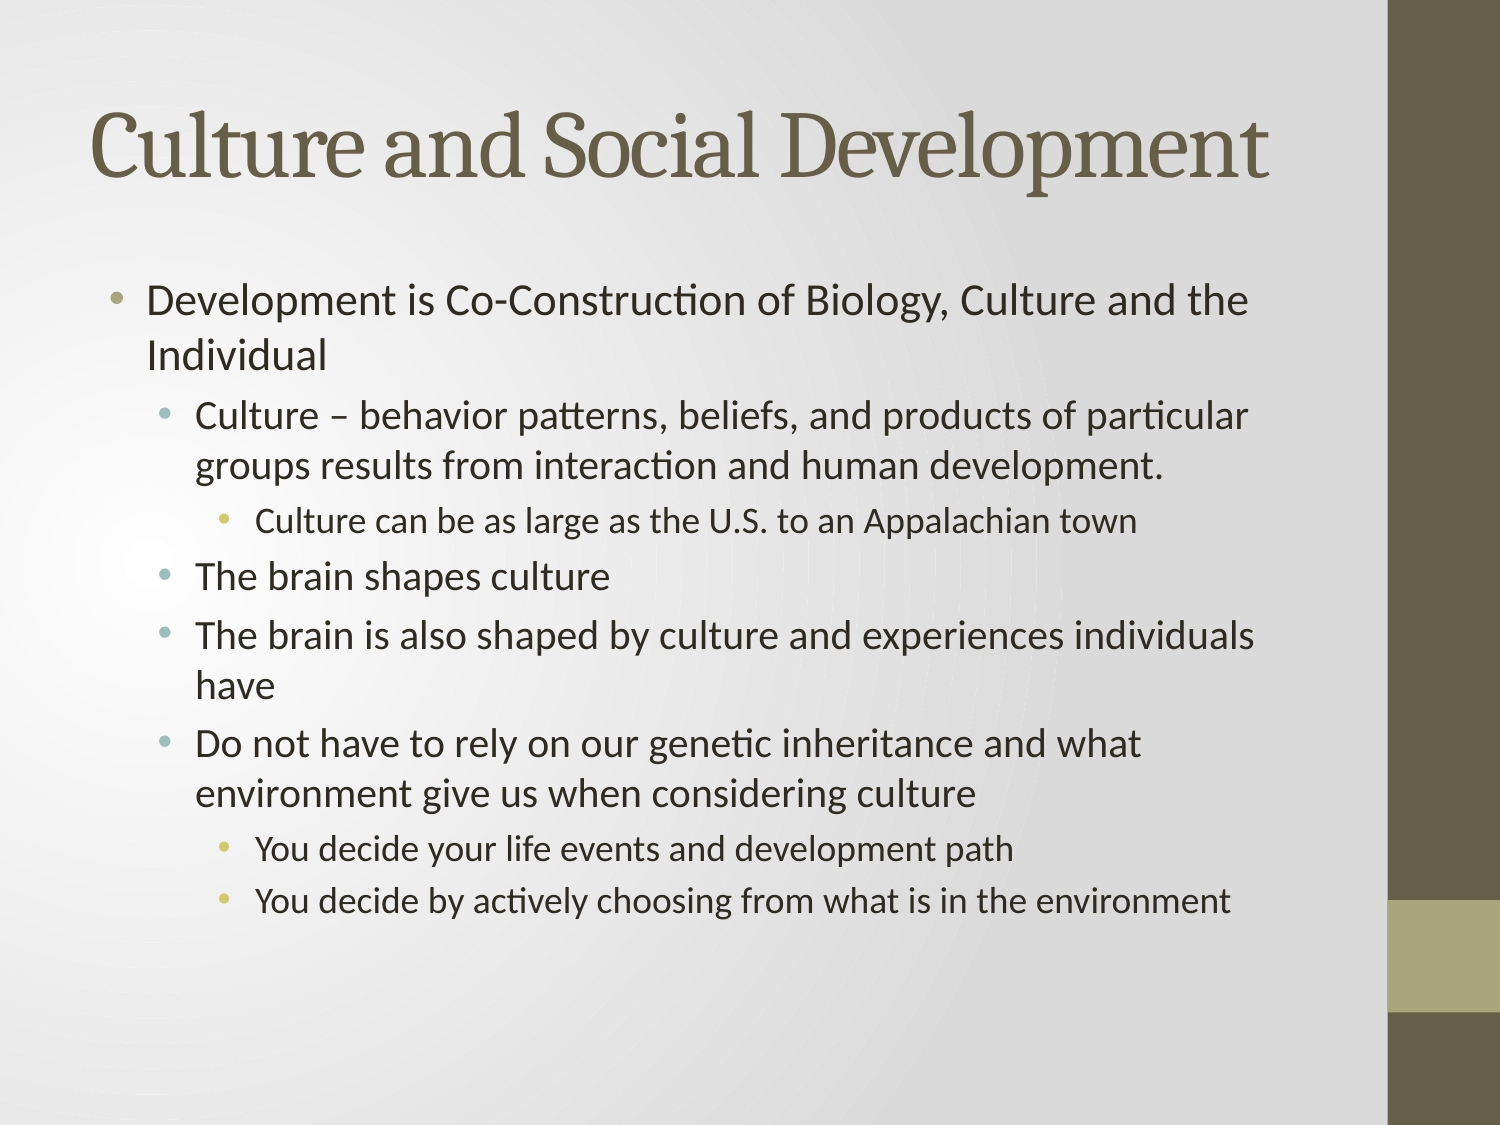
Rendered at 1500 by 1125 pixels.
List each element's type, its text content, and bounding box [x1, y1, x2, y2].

title Culture and Social Development [75, 45, 1325, 233]
list Development is Co-Construction of Biology, Culture and the Individual Culture – behavior patterns, beliefs, and products of particular groups results from interaction and human development. Culture can be as large as the U.S. to an Appalachian town The brain shapes culture The brain is also shaped by culture and experiences individuals have Do not have to rely on our genetic inheritance and what environment give us when considering culture You decide your life events and development path You decide by actively choosing from what is in the environment [75, 262, 1325, 1050]
